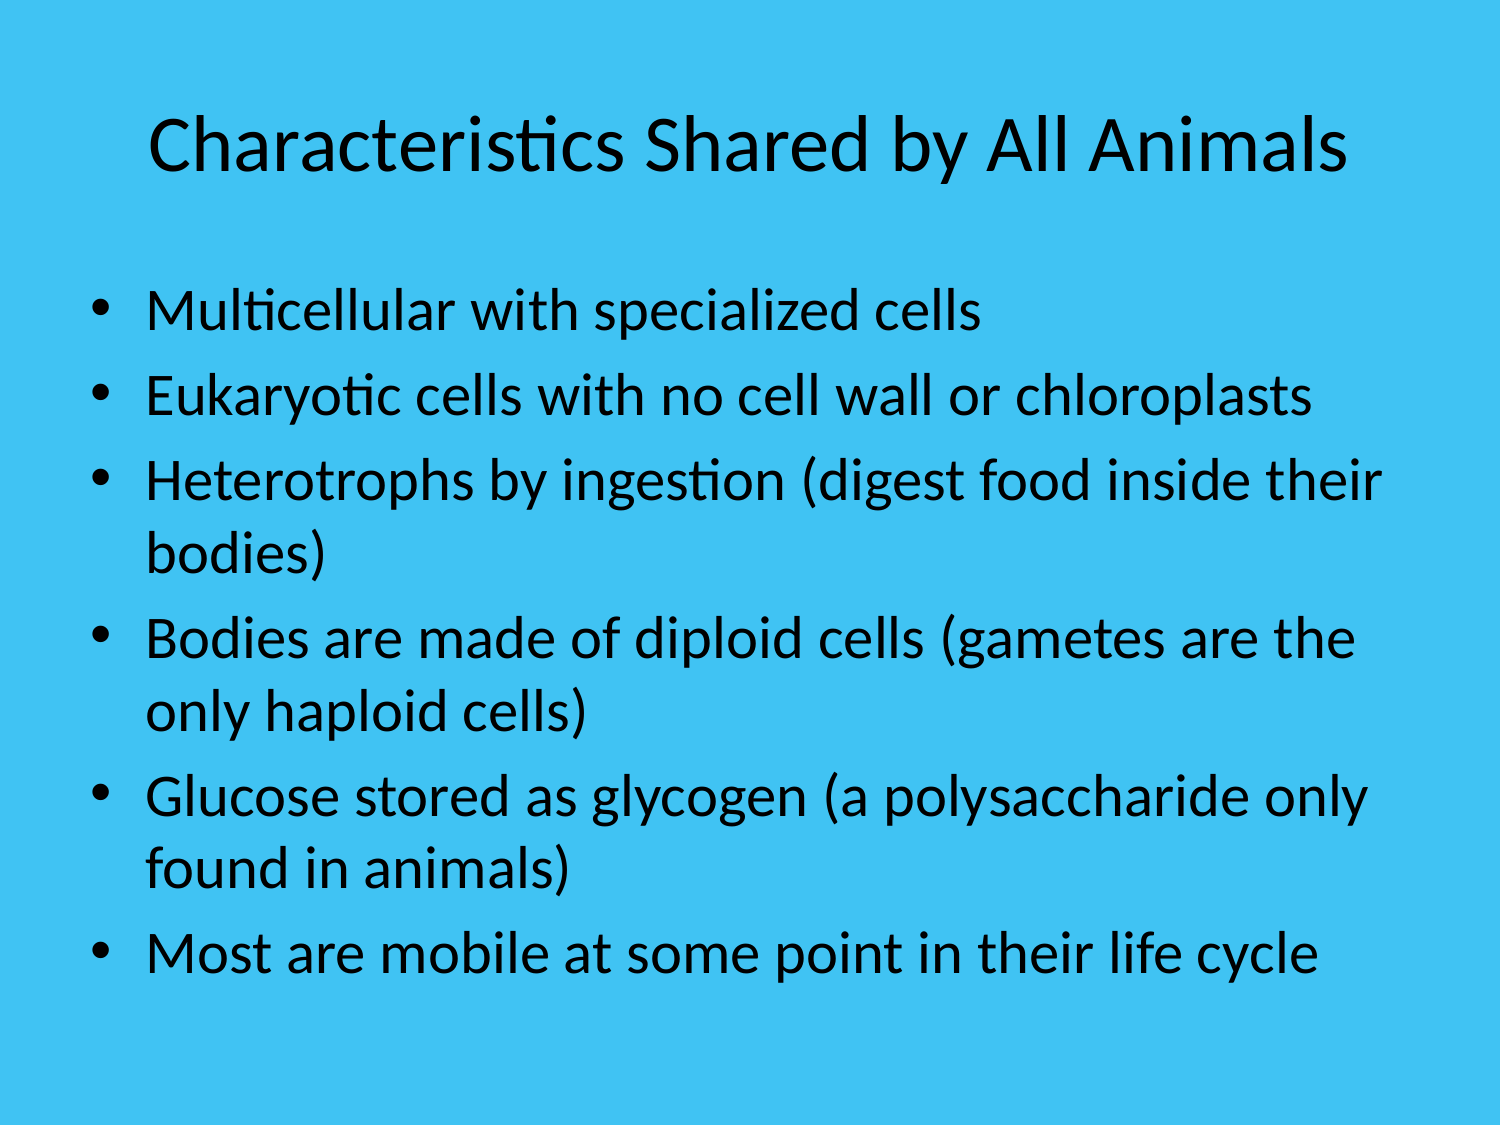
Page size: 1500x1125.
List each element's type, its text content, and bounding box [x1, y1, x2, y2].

list Multicellular with specialized cells Eukaryotic cells with no cell wall or chloroplasts Heterotrophs by ingestion (digest food inside their bodies) Bodies are made of diploid cells (gametes are the only haploid cells) Glucose stored as glycogen (a polysaccharide only found in animals) Most are mobile at some point in their life cycle [75, 262, 1425, 1005]
title Characteristics Shared by All Animals [75, 45, 1425, 233]
